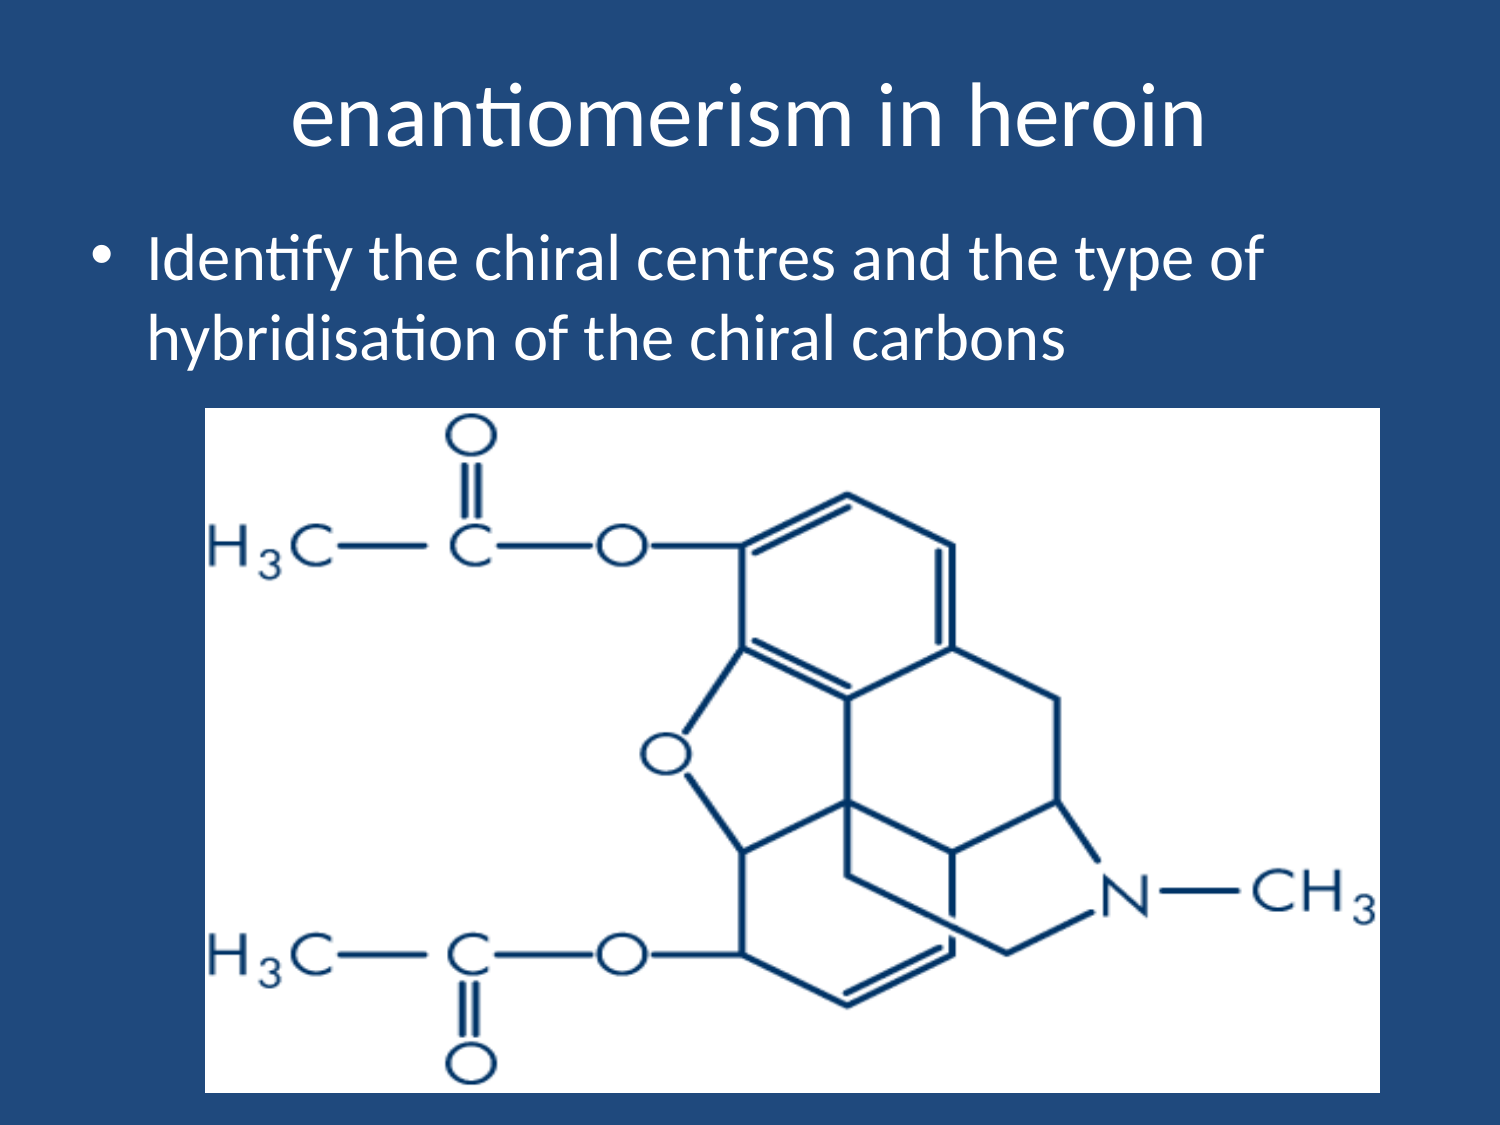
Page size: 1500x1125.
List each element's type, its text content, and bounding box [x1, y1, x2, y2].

list Identify the chiral centres and the type of hybridisation of the chiral carbons [75, 206, 1425, 1005]
picture [205, 407, 1380, 1093]
title enantiomerism in heroin [75, 45, 1425, 175]
